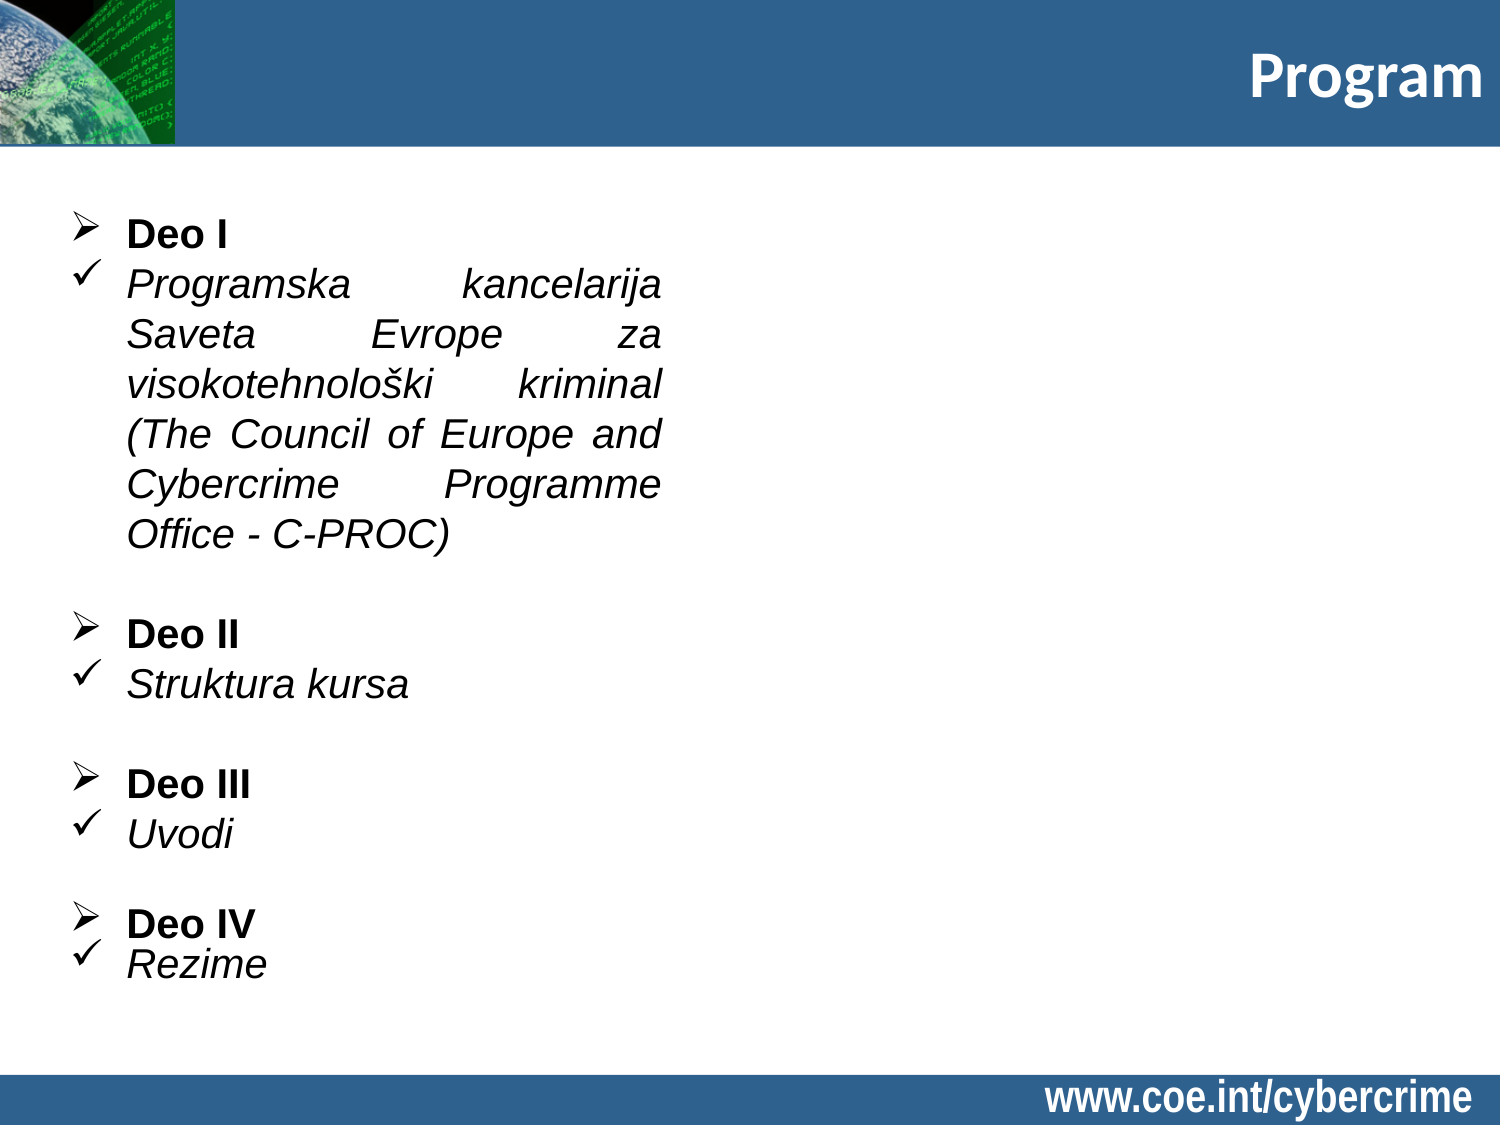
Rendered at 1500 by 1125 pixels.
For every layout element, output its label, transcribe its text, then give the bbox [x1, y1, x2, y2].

text_box [0, 1073, 1030, 1125]
text_box www.coe.int/cybercrime [1030, 1059, 1500, 1125]
text_box Deo I Programska kancelarija Saveta Evrope za visokotehnološki kriminal (The Council of Europe and Cybercrime Programme Office - C-PROC) Deo II Struktura kursa Deo III Uvodi Deo IV Rezime [55, 199, 678, 1045]
text_box Program [177, 0, 1500, 149]
picture [0, 0, 175, 144]
